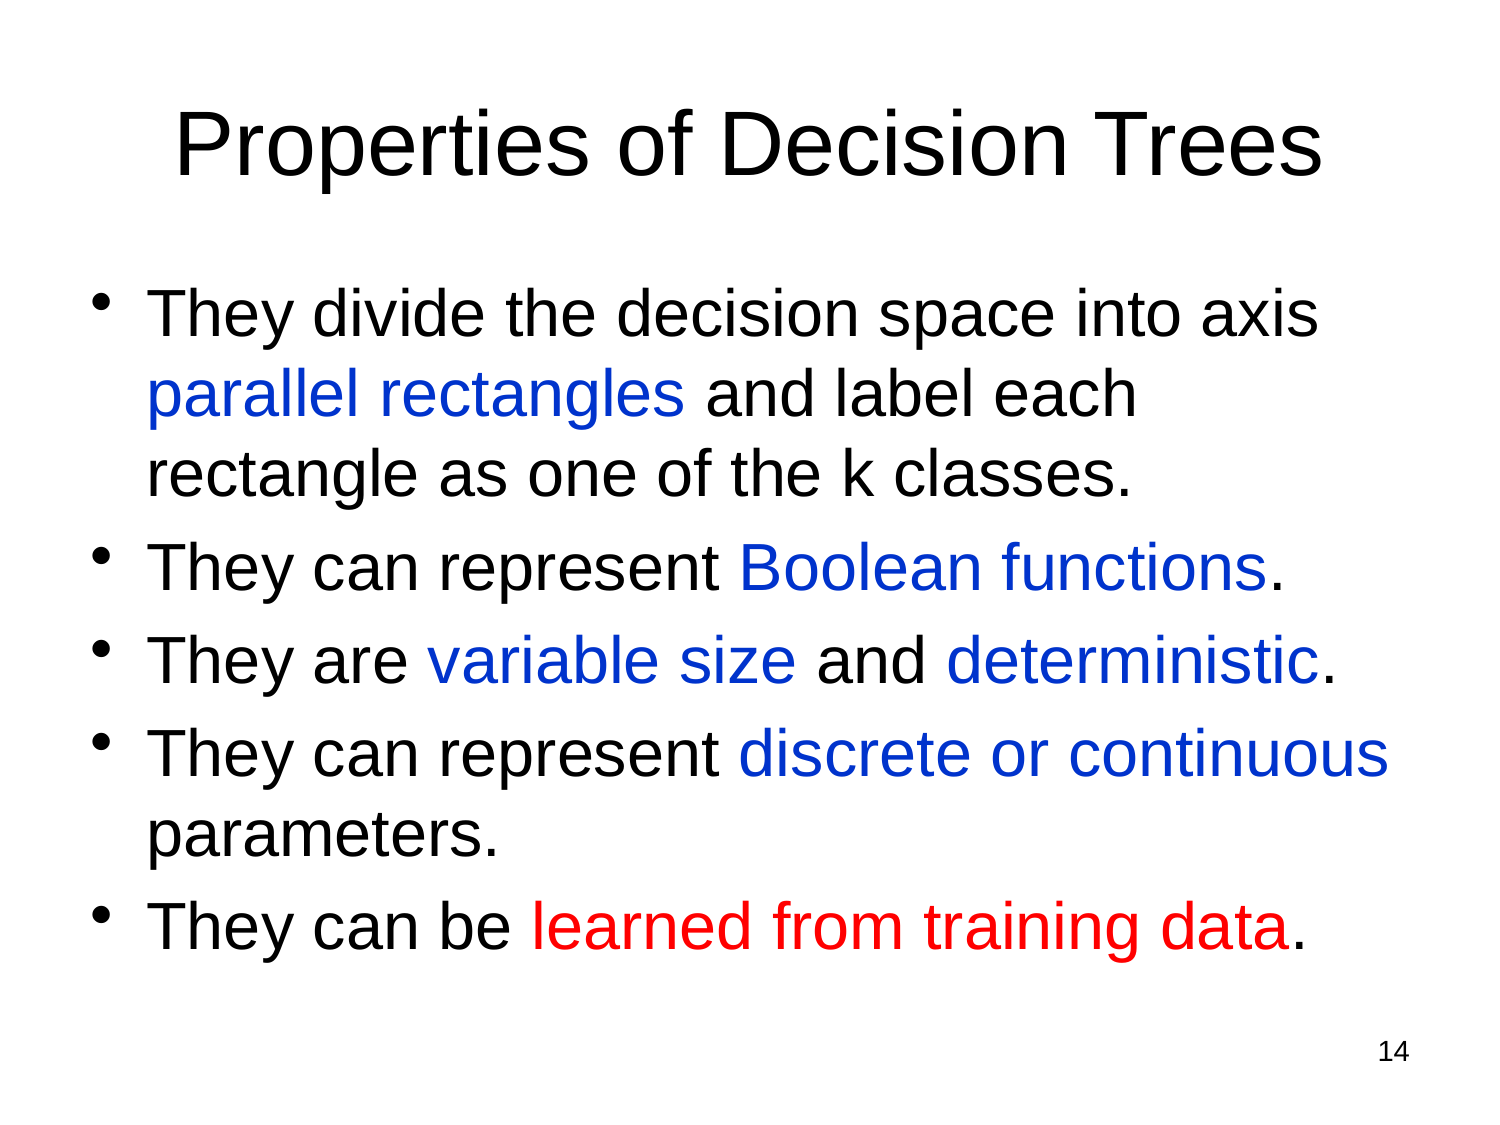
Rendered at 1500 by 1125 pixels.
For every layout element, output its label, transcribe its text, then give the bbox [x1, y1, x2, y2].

list They divide the decision space into axis parallel rectangles and label each rectangle as one of the k classes. They can represent Boolean functions. They are variable size and deterministic. They can represent discrete or continuous parameters. They can be learned from training data. [75, 262, 1425, 1005]
slide_number 14 [1074, 1024, 1426, 1103]
title Properties of Decision Trees [75, 45, 1425, 233]
